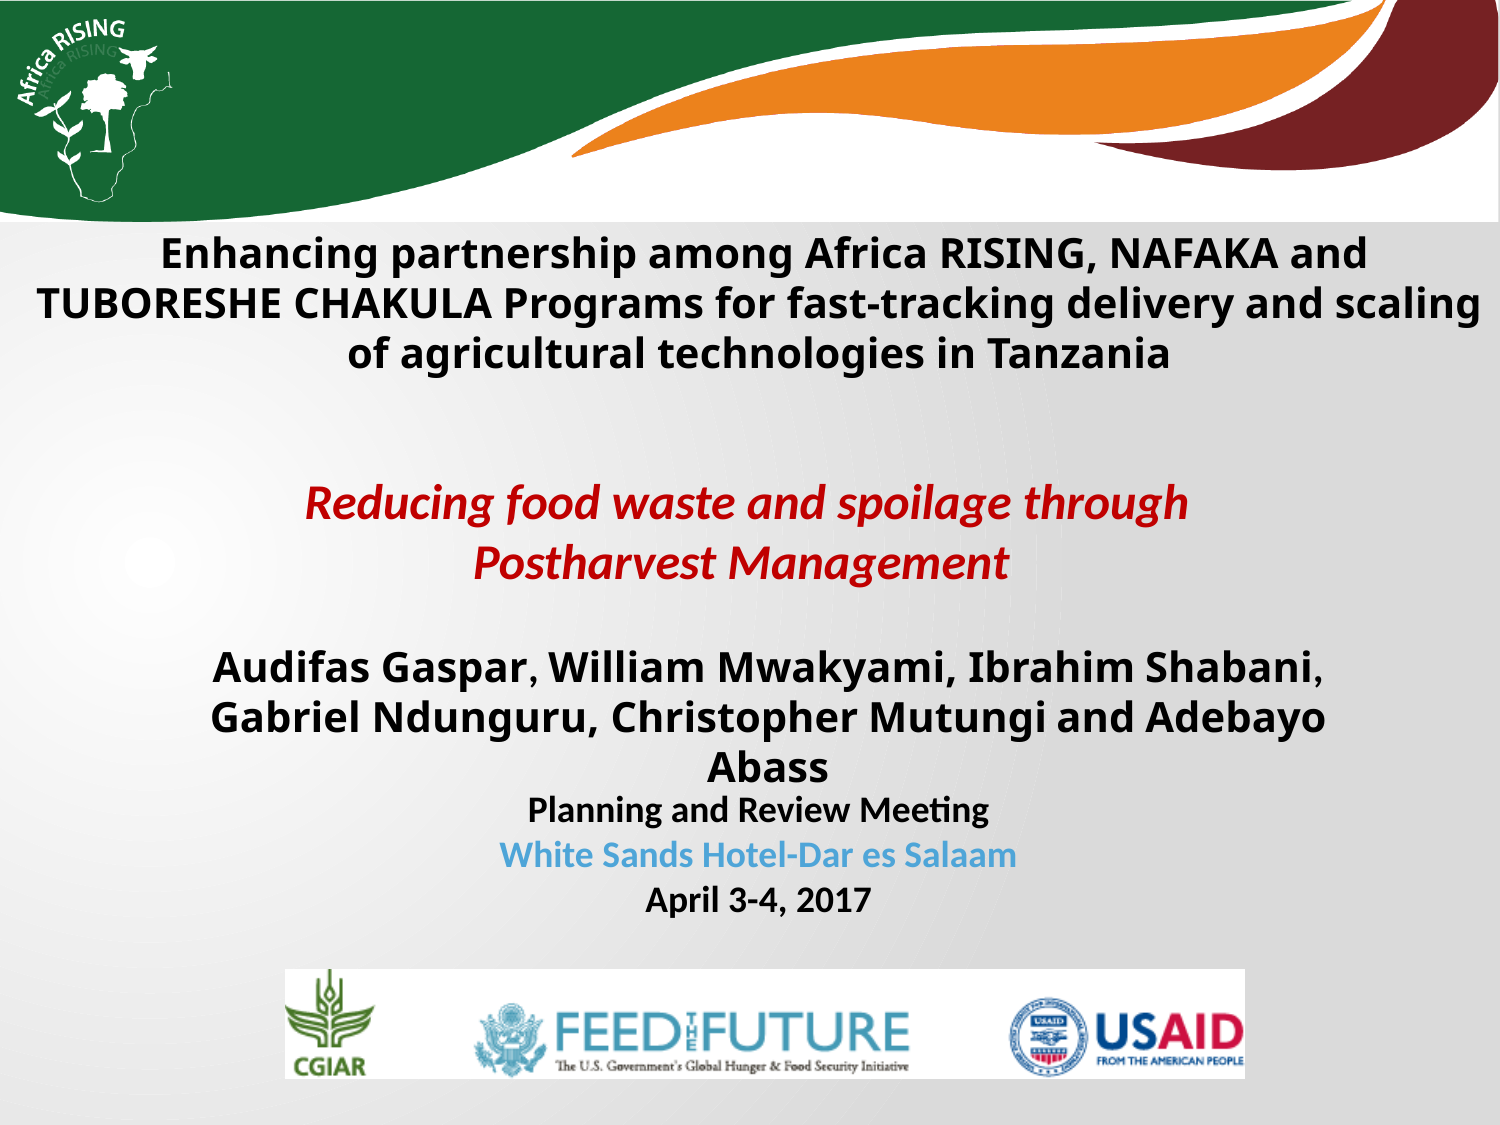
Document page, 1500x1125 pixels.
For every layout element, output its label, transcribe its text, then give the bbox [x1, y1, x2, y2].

text_box Planning and Review Meeting White Sands Hotel-Dar es Salaam April 3-4, 2017 [383, 777, 1134, 927]
picture [0, 0, 1499, 219]
text_box Reducing food waste and spoilage through Postharvest Management [165, 462, 1329, 597]
list Enhancing partnership among Africa RISING, NAFAKA and TUBORESHE CHAKULA Programs for fast-tracking delivery and scaling of agricultural technologies in Tanzania [0, 219, 1500, 374]
list Audifas Gaspar, William Mwakyami, Ibrahim Shabani, Gabriel Ndunguru, Christopher Mutungi and Adebayo Abass [115, 633, 1403, 740]
picture [285, 969, 1245, 1079]
